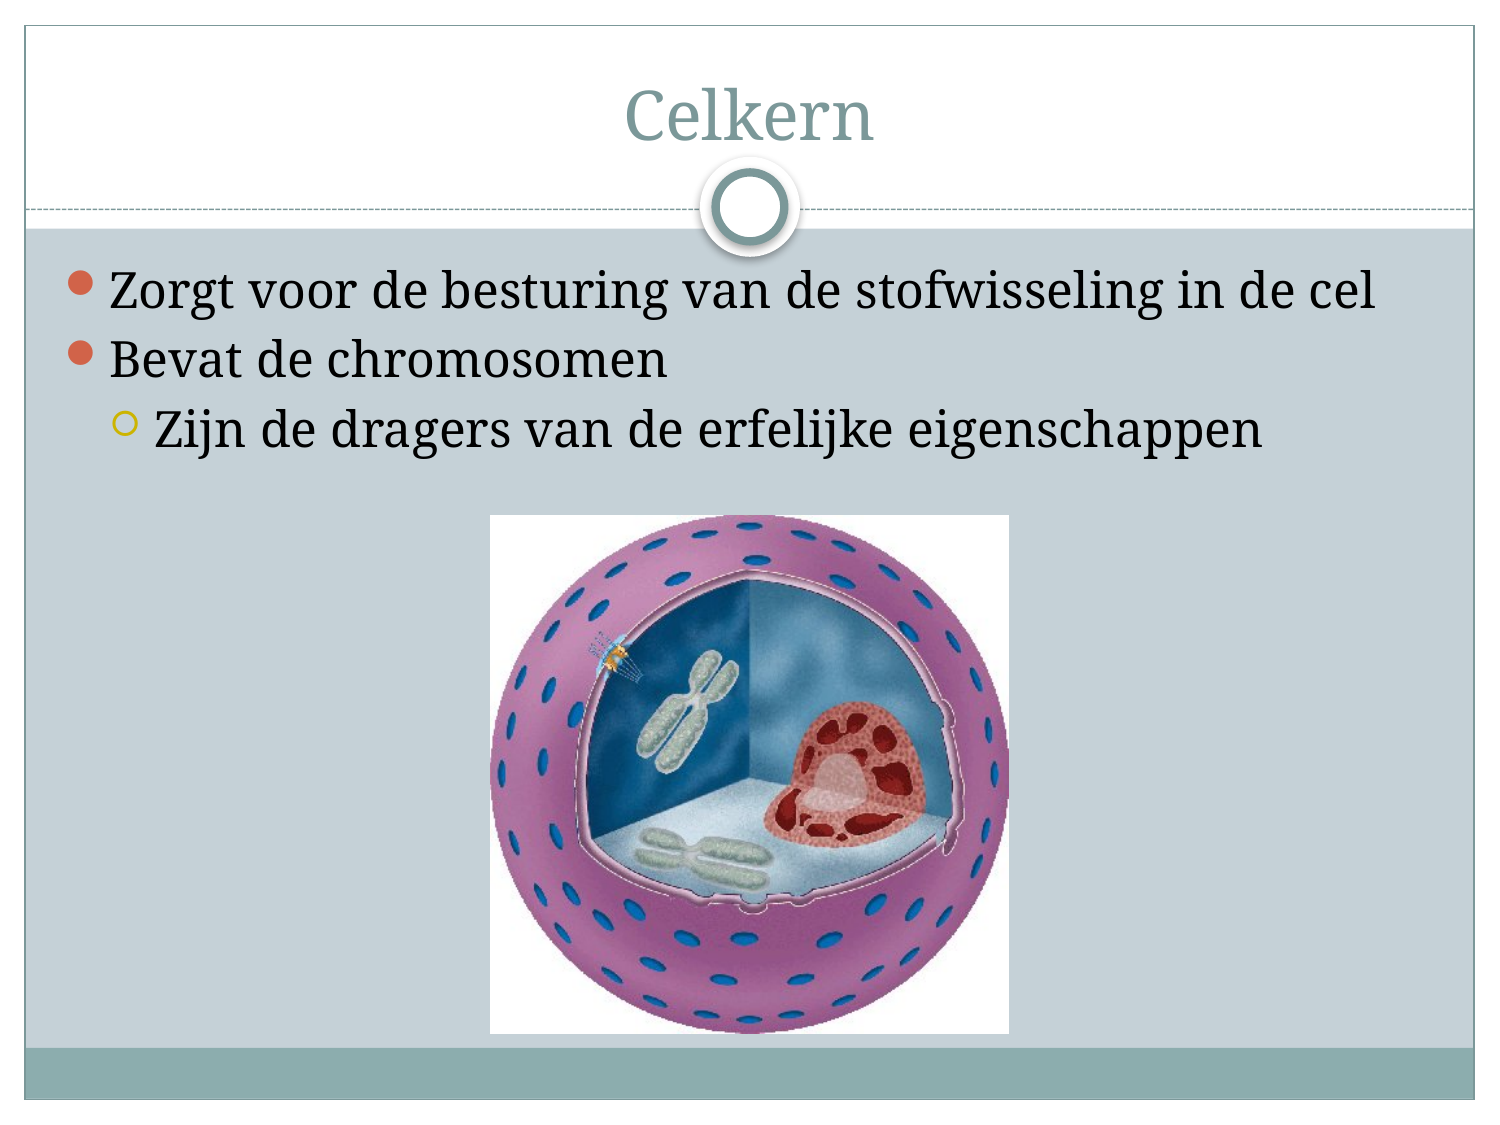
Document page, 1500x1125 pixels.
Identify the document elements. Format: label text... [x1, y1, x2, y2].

title Celkern [49, 37, 1450, 163]
picture [489, 514, 1010, 1035]
list Zorgt voor de besturing van de stofwisseling in de cel Bevat de chromosomen Zijn de dragers van de erfelijke eigenschappen [49, 250, 1445, 1001]
